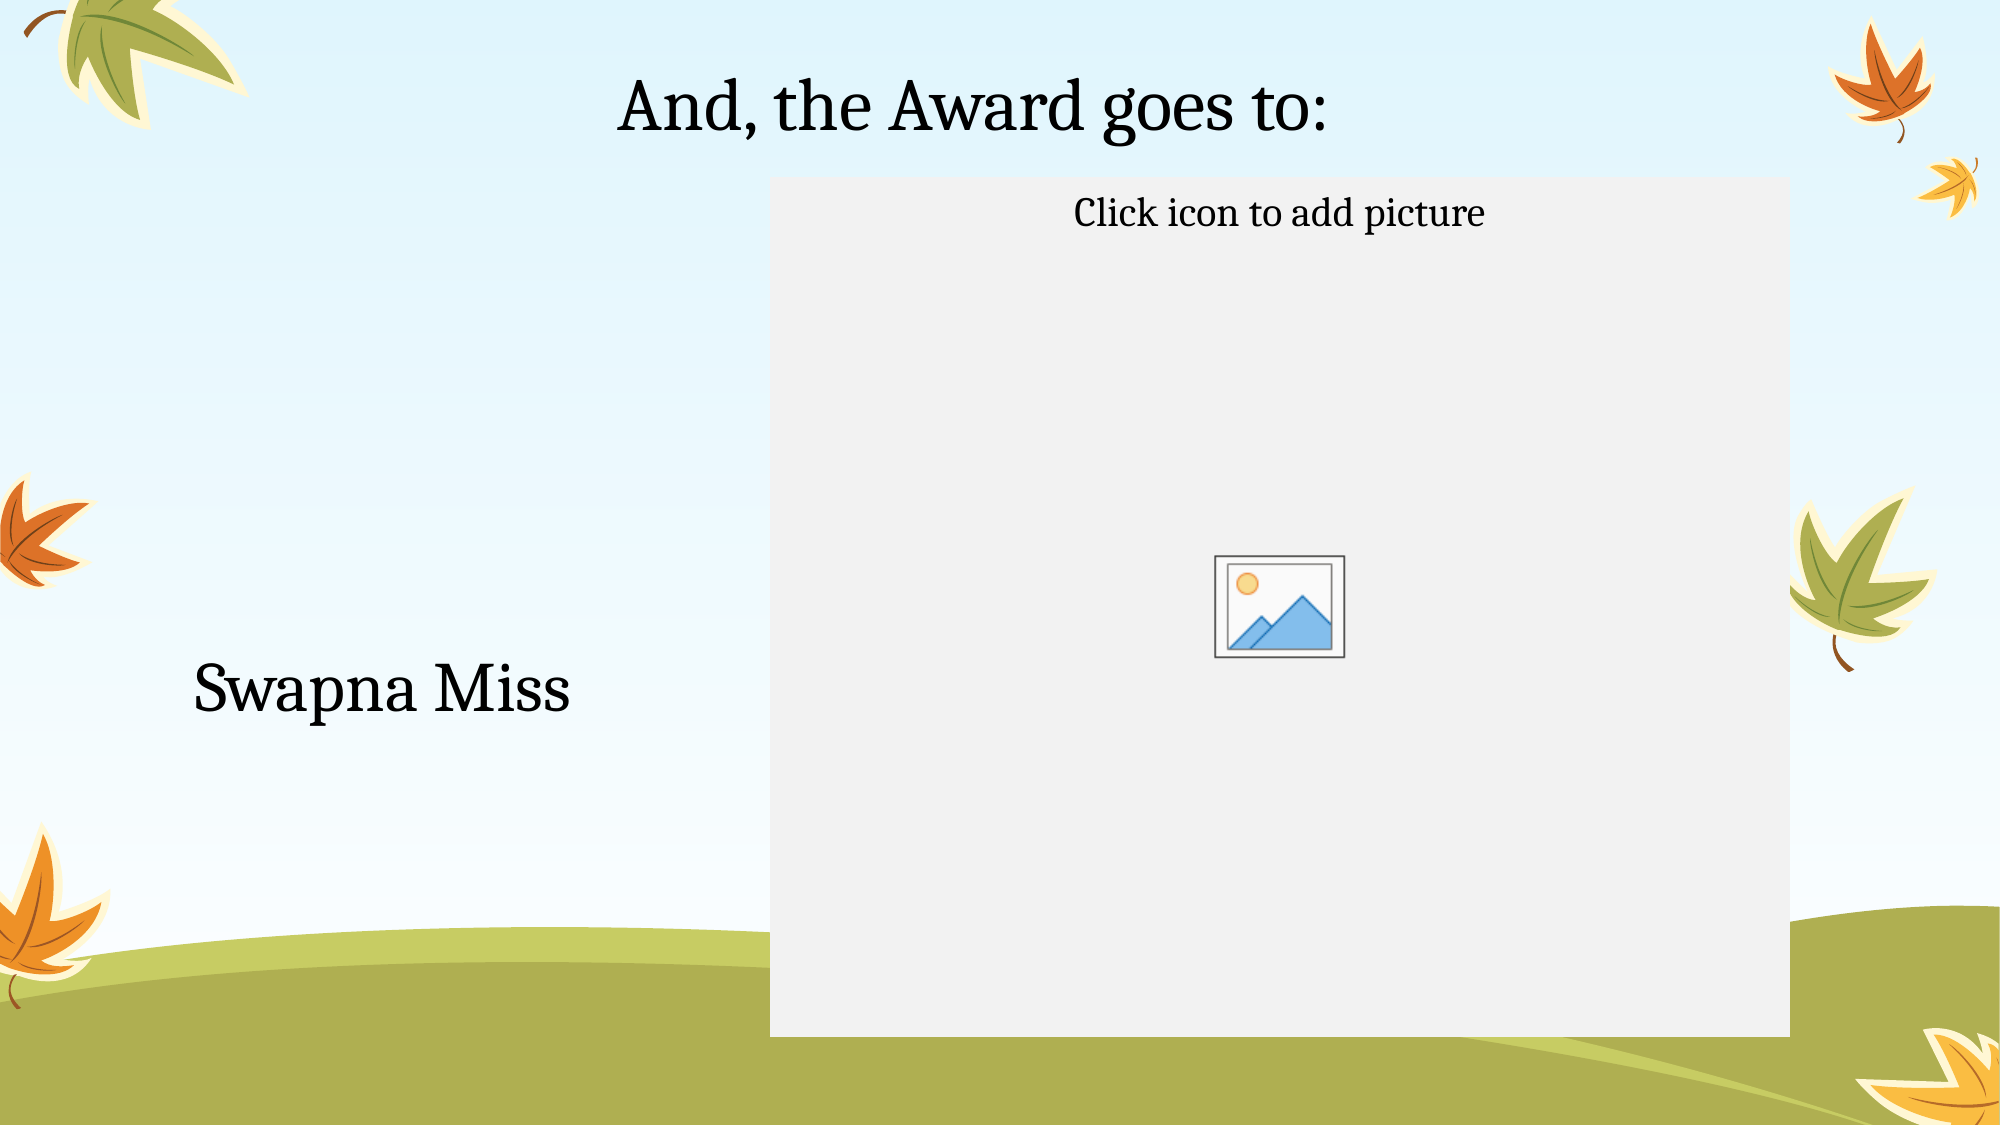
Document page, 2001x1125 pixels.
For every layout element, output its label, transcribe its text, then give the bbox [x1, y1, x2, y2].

title Swapna Miss [180, 359, 690, 735]
picture [769, 176, 1791, 1038]
